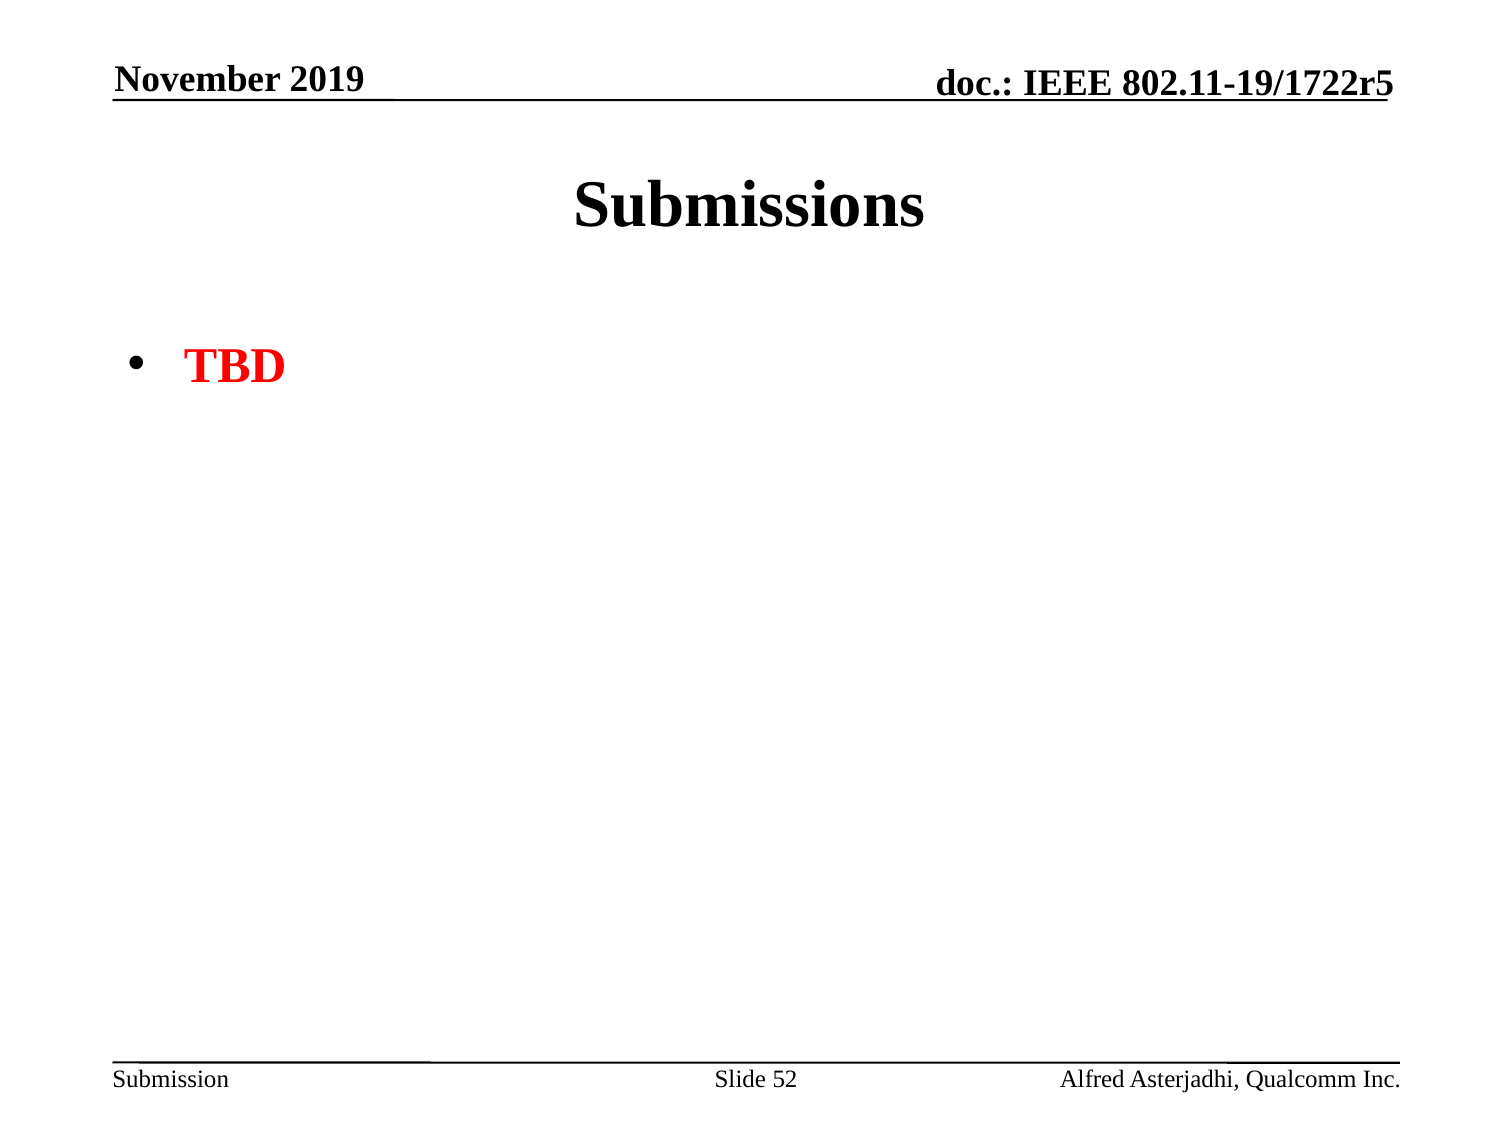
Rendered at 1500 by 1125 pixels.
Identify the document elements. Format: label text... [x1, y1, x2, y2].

slide_number Slide 52 [712, 1061, 800, 1123]
footer Alfred Asterjadhi, Qualcomm Inc. [878, 1061, 1402, 1093]
title Submissions [112, 112, 1388, 288]
list TBD [112, 324, 1388, 1000]
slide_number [114, 54, 423, 100]
